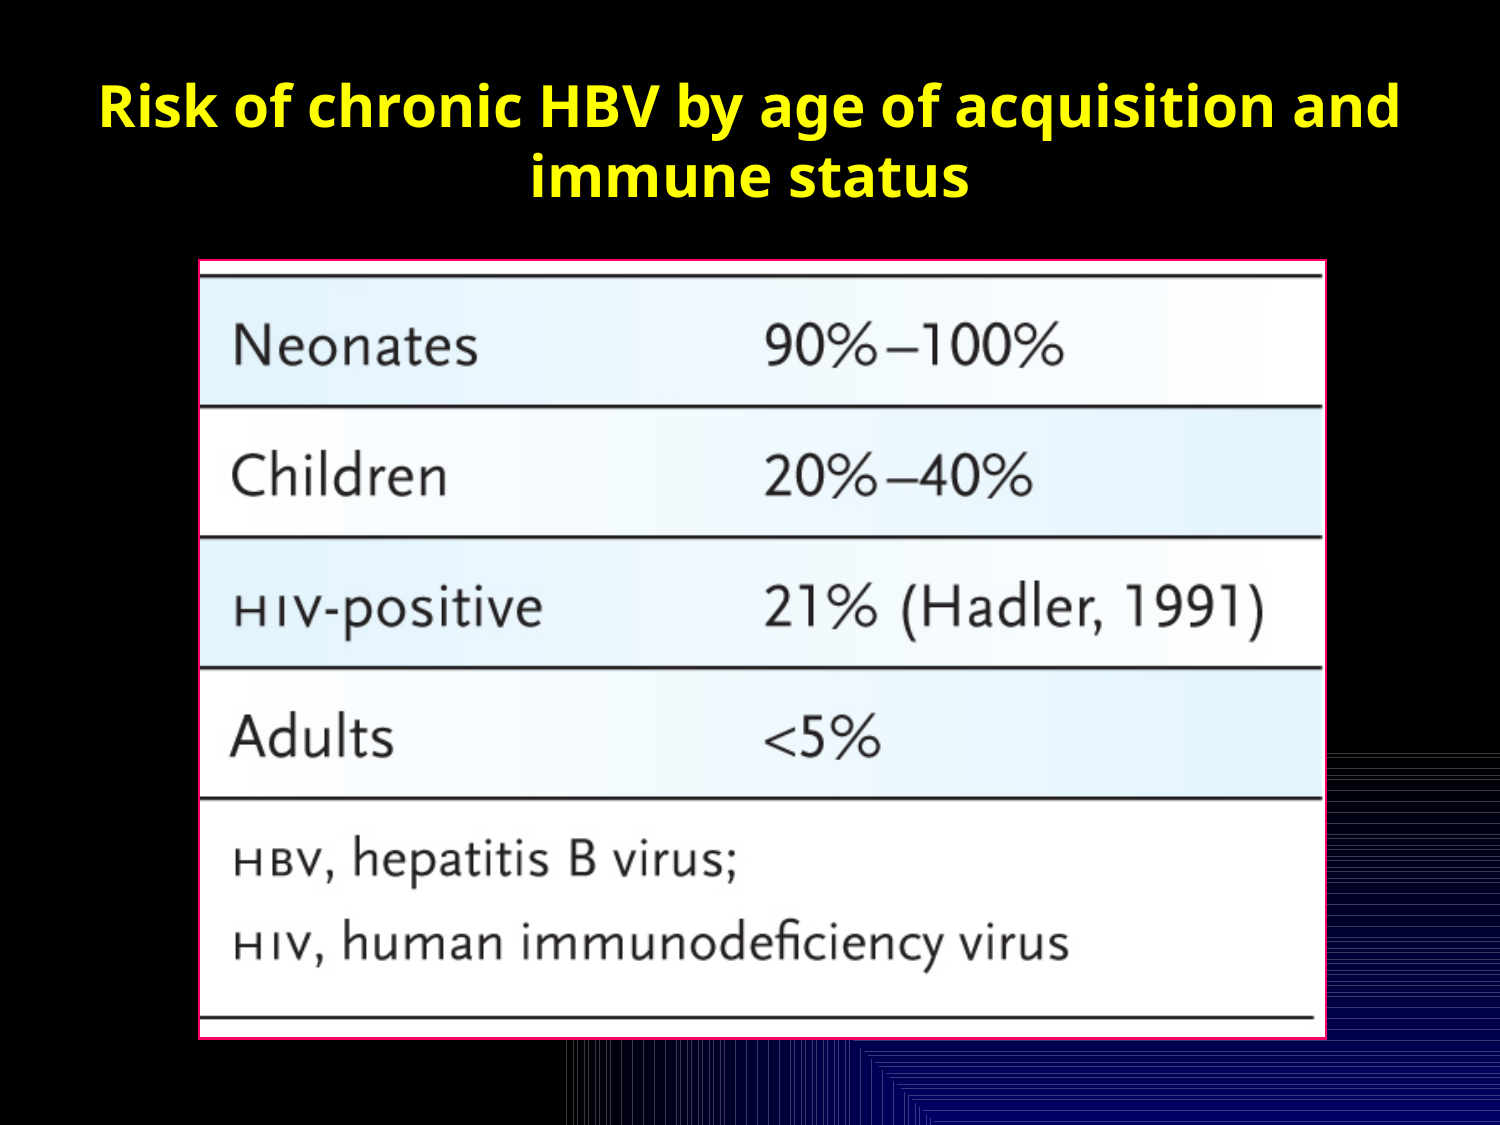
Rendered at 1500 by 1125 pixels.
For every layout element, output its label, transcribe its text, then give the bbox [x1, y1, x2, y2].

title Risk of chronic HBV by age of acquisition and immune status [74, 44, 1426, 233]
picture [199, 261, 1326, 1038]
